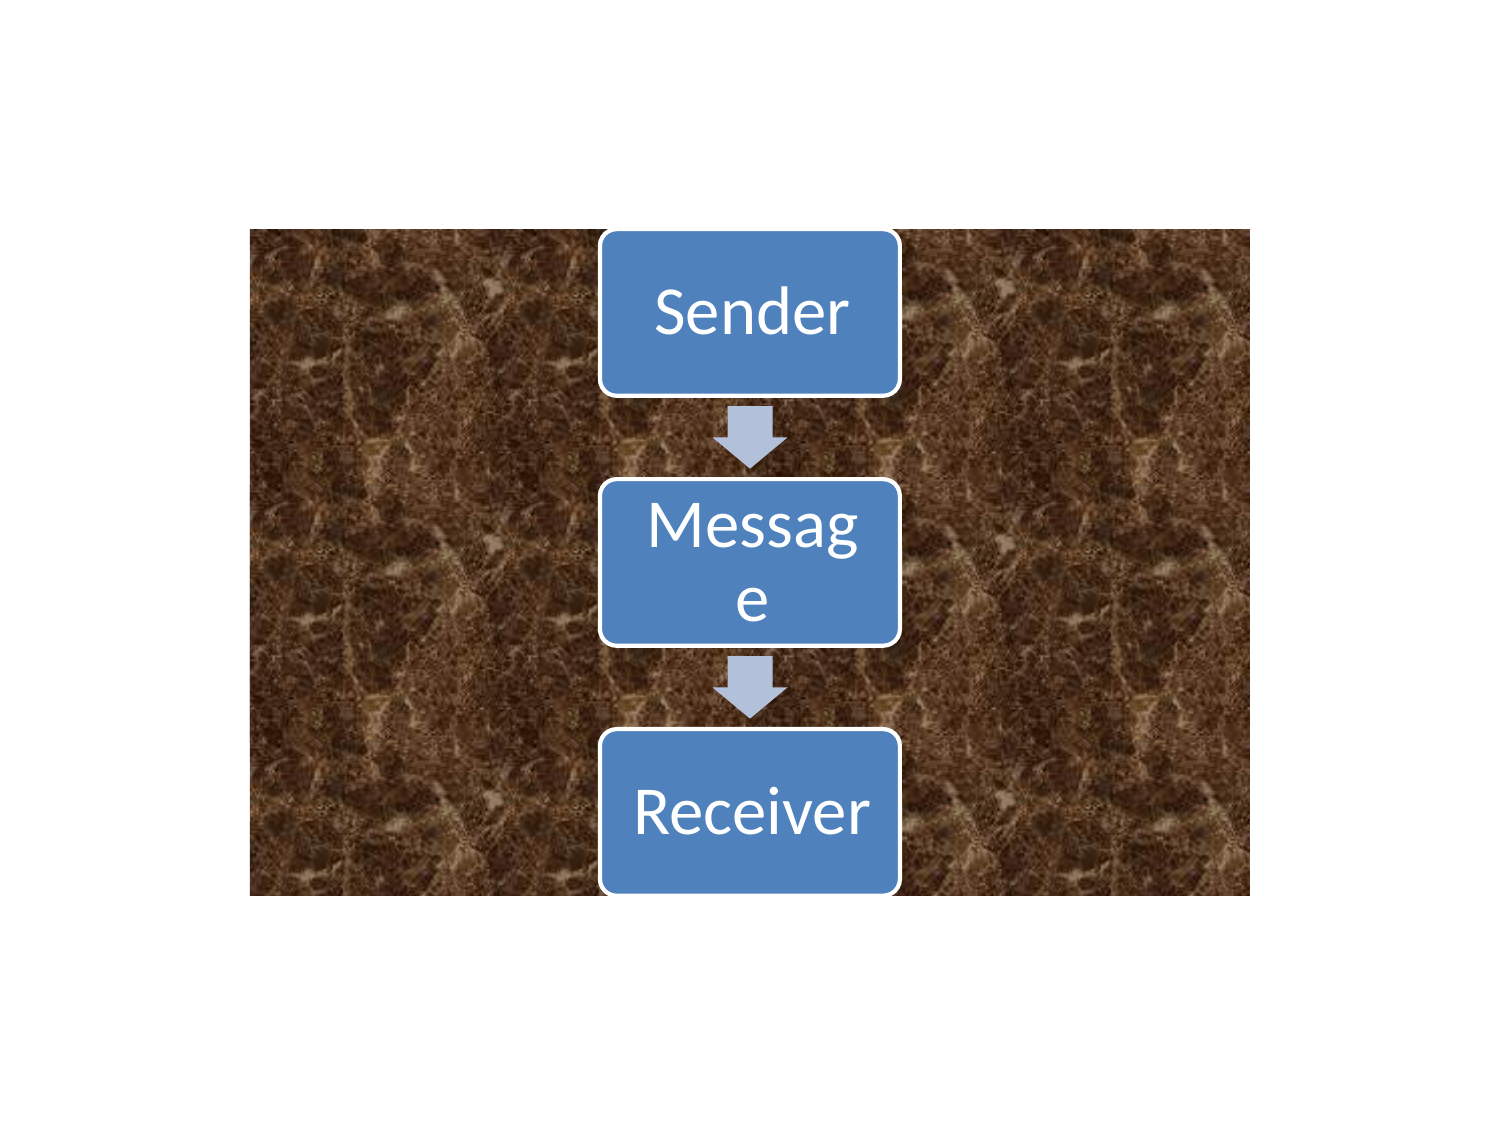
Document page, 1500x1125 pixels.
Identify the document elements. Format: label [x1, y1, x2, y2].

text_box [249, 228, 1251, 897]
